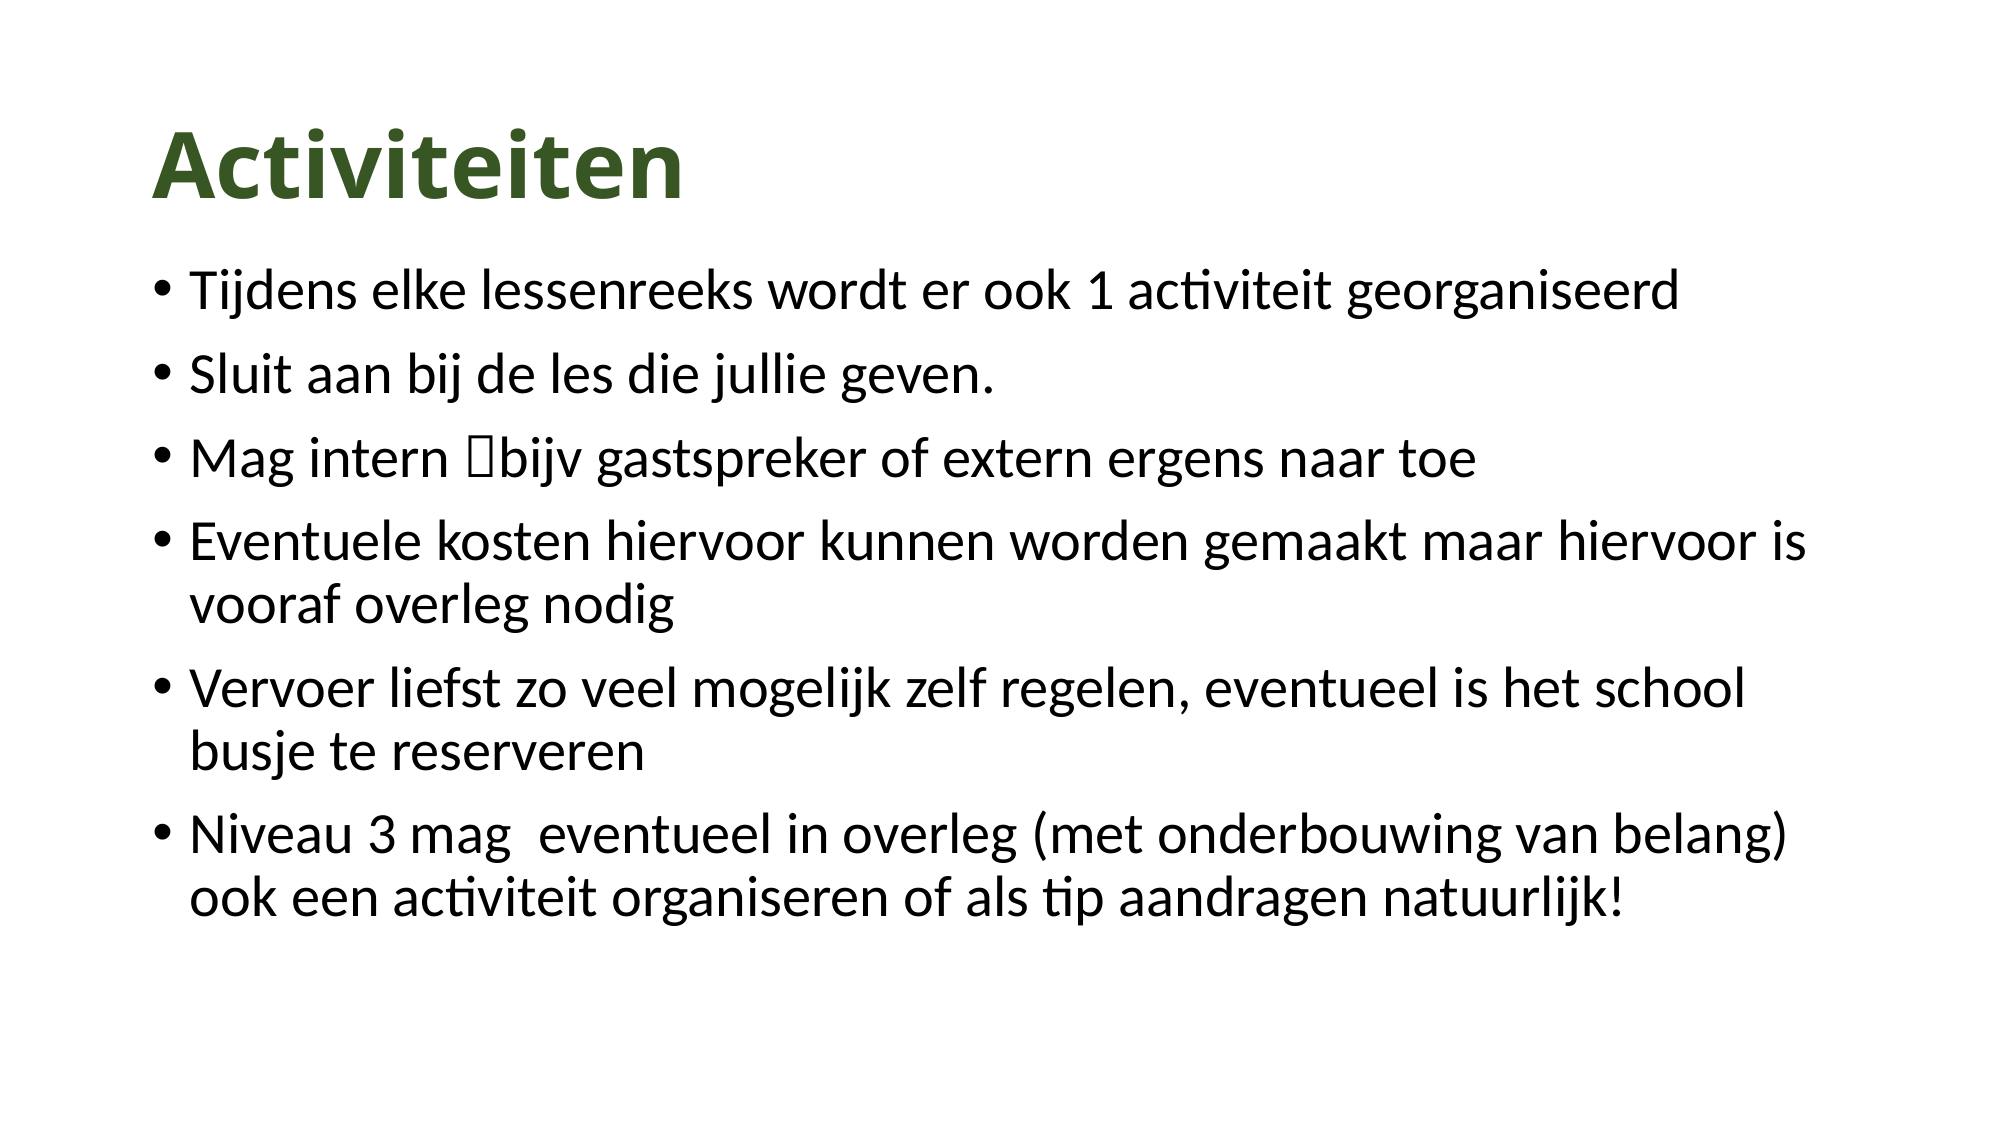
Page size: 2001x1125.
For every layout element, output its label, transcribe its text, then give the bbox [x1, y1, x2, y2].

list Tijdens elke lessenreeks wordt er ook 1 activiteit georganiseerd Sluit aan bij de les die jullie geven. Mag intern bijv gastspreker of extern ergens naar toe Eventuele kosten hiervoor kunnen worden gemaakt maar hiervoor is vooraf overleg nodig Vervoer liefst zo veel mogelijk zelf regelen, eventueel is het school busje te reserveren Niveau 3 mag eventueel in overleg (met onderbouwing van belang) ook een activiteit organiseren of als tip aandragen natuurlijk! [137, 161, 1863, 1078]
title Activiteiten [137, 59, 1863, 161]
